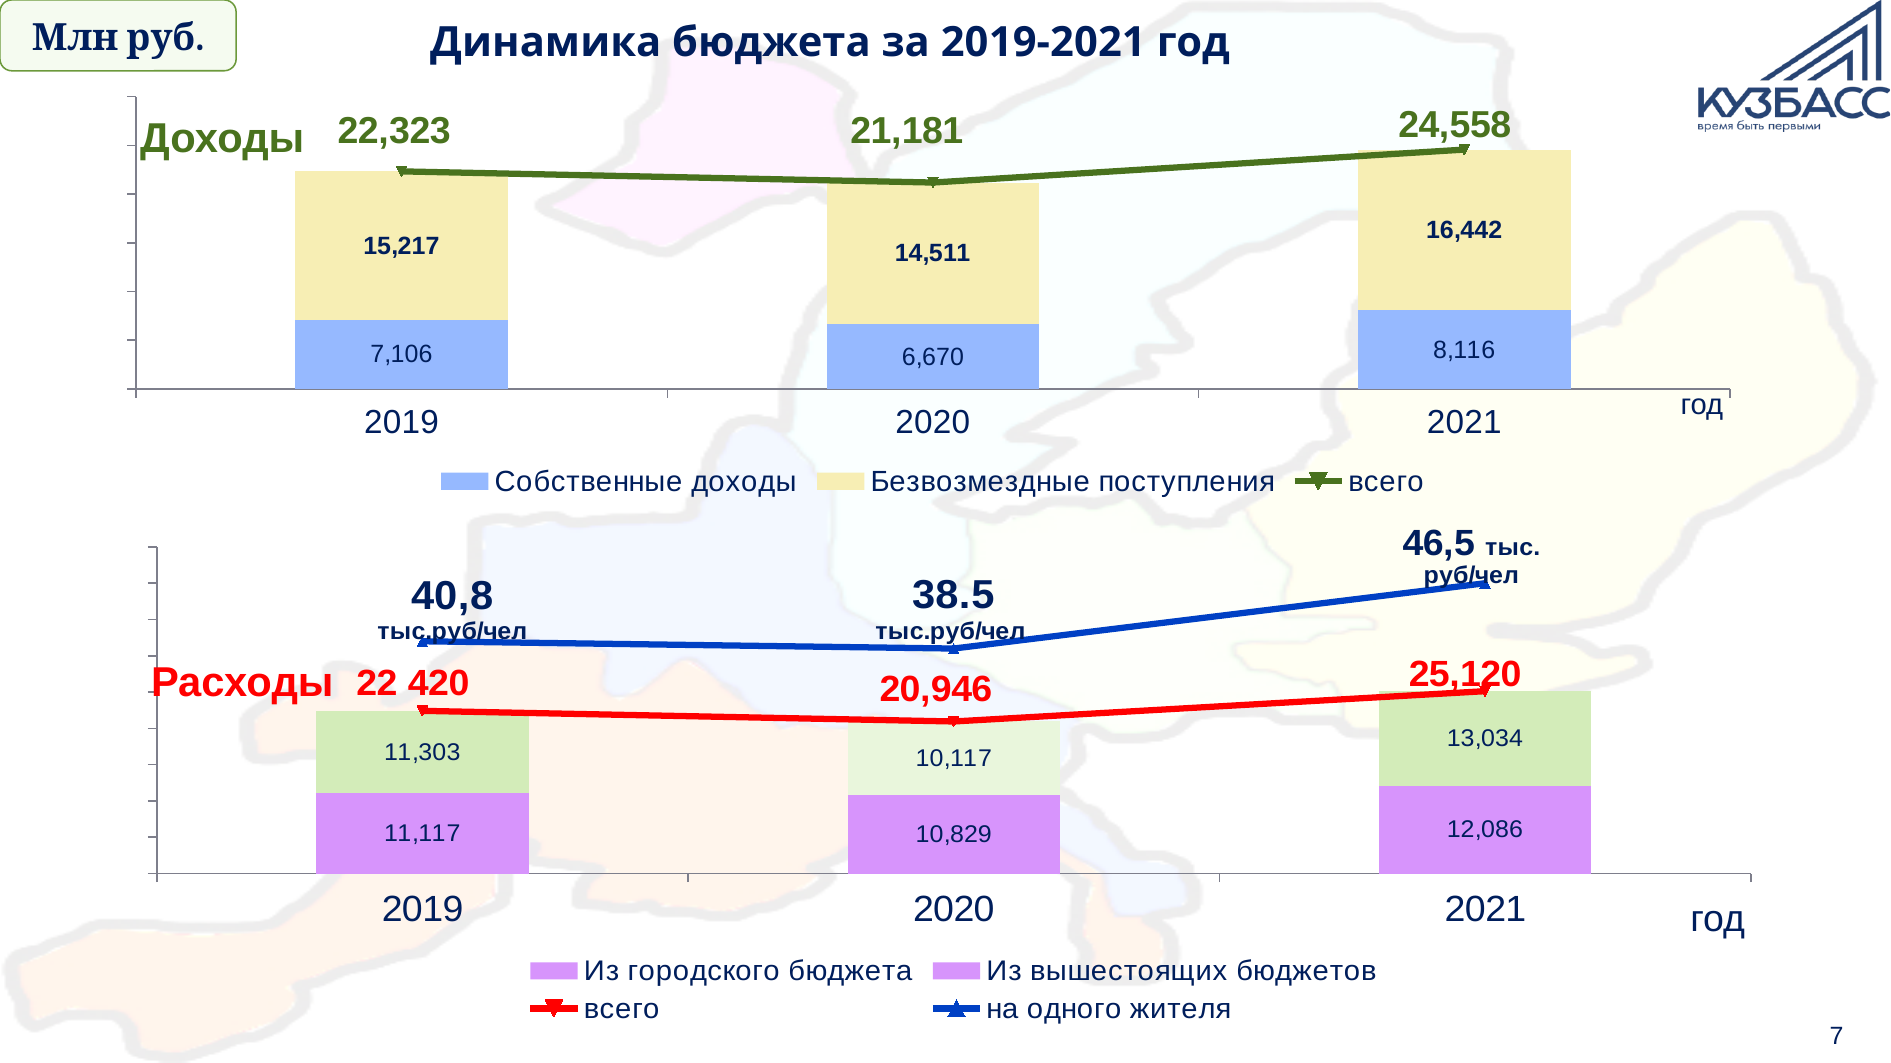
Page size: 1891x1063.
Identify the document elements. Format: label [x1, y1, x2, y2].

chart [123, 521, 1785, 1031]
picture [0, 0, 1891, 1063]
chart [102, 88, 1764, 504]
